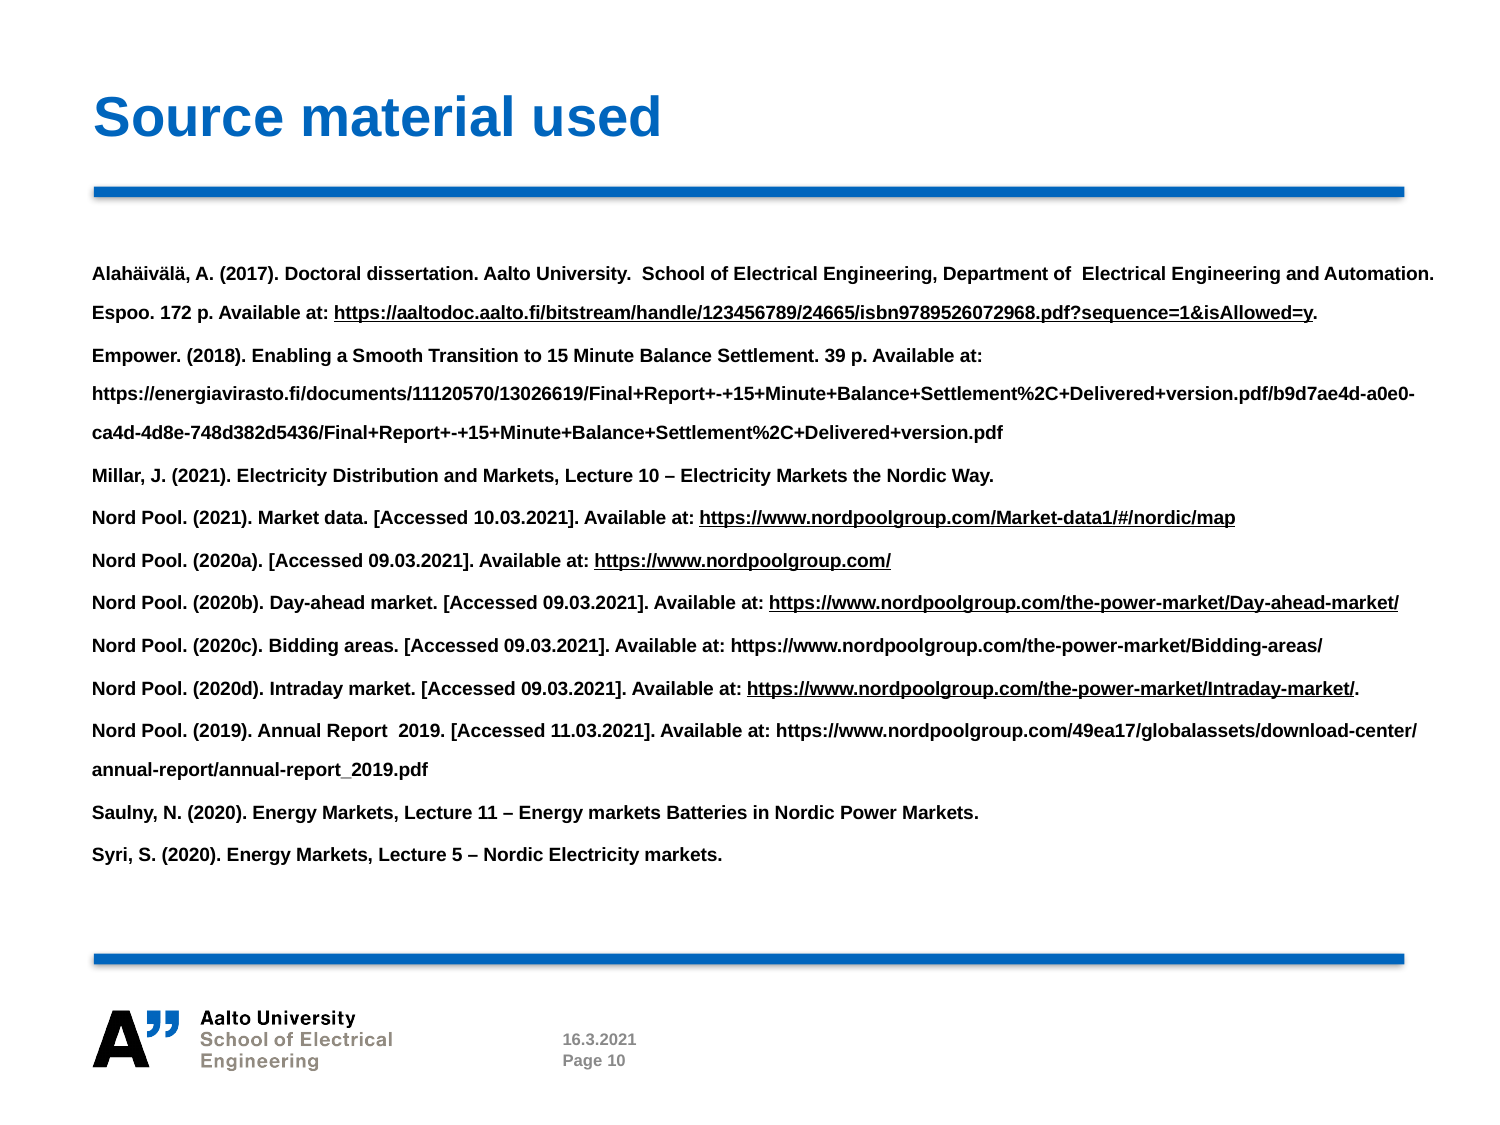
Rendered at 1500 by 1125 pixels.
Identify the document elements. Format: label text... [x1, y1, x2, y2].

slide_number Page 10 [562, 1050, 816, 1071]
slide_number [562, 1029, 816, 1050]
picture [35, 953, 449, 1125]
title Source material used [93, 80, 1369, 228]
list Alahäivälä, A. (2017). Doctoral dissertation. Aalto University. School of Electrical Engineering, Department of Electrical Engineering and Automation. Espoo. 172 p. Available at: https://aaltodoc.aalto.fi/bitstream/handle/123456789/24665/isbn9789526072968.pdf?sequence=1&isAllowed=y. Empower. (2018). Enabling a Smooth Transition to 15 Minute Balance Settlement. 39 p. Available at: https://energiavirasto.fi/documents/11120570/13026619/Final+Report+-+15+Minute+Balance+Settlement%2C+Delivered+version.pdf/b9d7ae4d-a0e0-ca4d-4d8e-748d382d5436/Final+Report+-+15+Minute+Balance+Settlement%2C+Delivered+version.pdf Millar, J. (2021). Electricity Distribution and Markets, Lecture 10 – Electricity Markets the Nordic Way. Nord Pool. (2021). Market data. [Accessed 10.03.2021]. Available at: https://www.nordpoolgroup.com/Market-data1/#/nordic/map Nord Pool. (2020a). [Accessed 09.03.2021]. Available at: https://www.nordpoolgroup.com/ Nord Pool. (2020b). Day-ahead market. [Accessed 09.03.2021]. Available at: https://www.nordpoolgroup.com/the-power-market/Day-ahead-market/ Nord Pool. (2020c). Bidding areas. [Accessed 09.03.2021]. Available at: https://www.nordpoolgroup.com/the-power-market/Bidding-areas/ Nord Pool. (2020d). Intraday market. [Accessed 09.03.2021]. Available at: https://www.nordpoolgroup.com/the-power-market/Intraday-market/. Nord Pool. (2019). Annual Report 2019. [Accessed 11.03.2021]. Available at: https://www.nordpoolgroup.com/49ea17/globalassets/download-center/annual-report/annual-report_2019.pdf Saulny, N. (2020). Energy Markets, Lecture 11 – Energy markets Batteries in Nordic Power Markets. Syri, S. (2020). Energy Markets, Lecture 5 – Nordic Electricity markets. [91, 245, 1454, 924]
